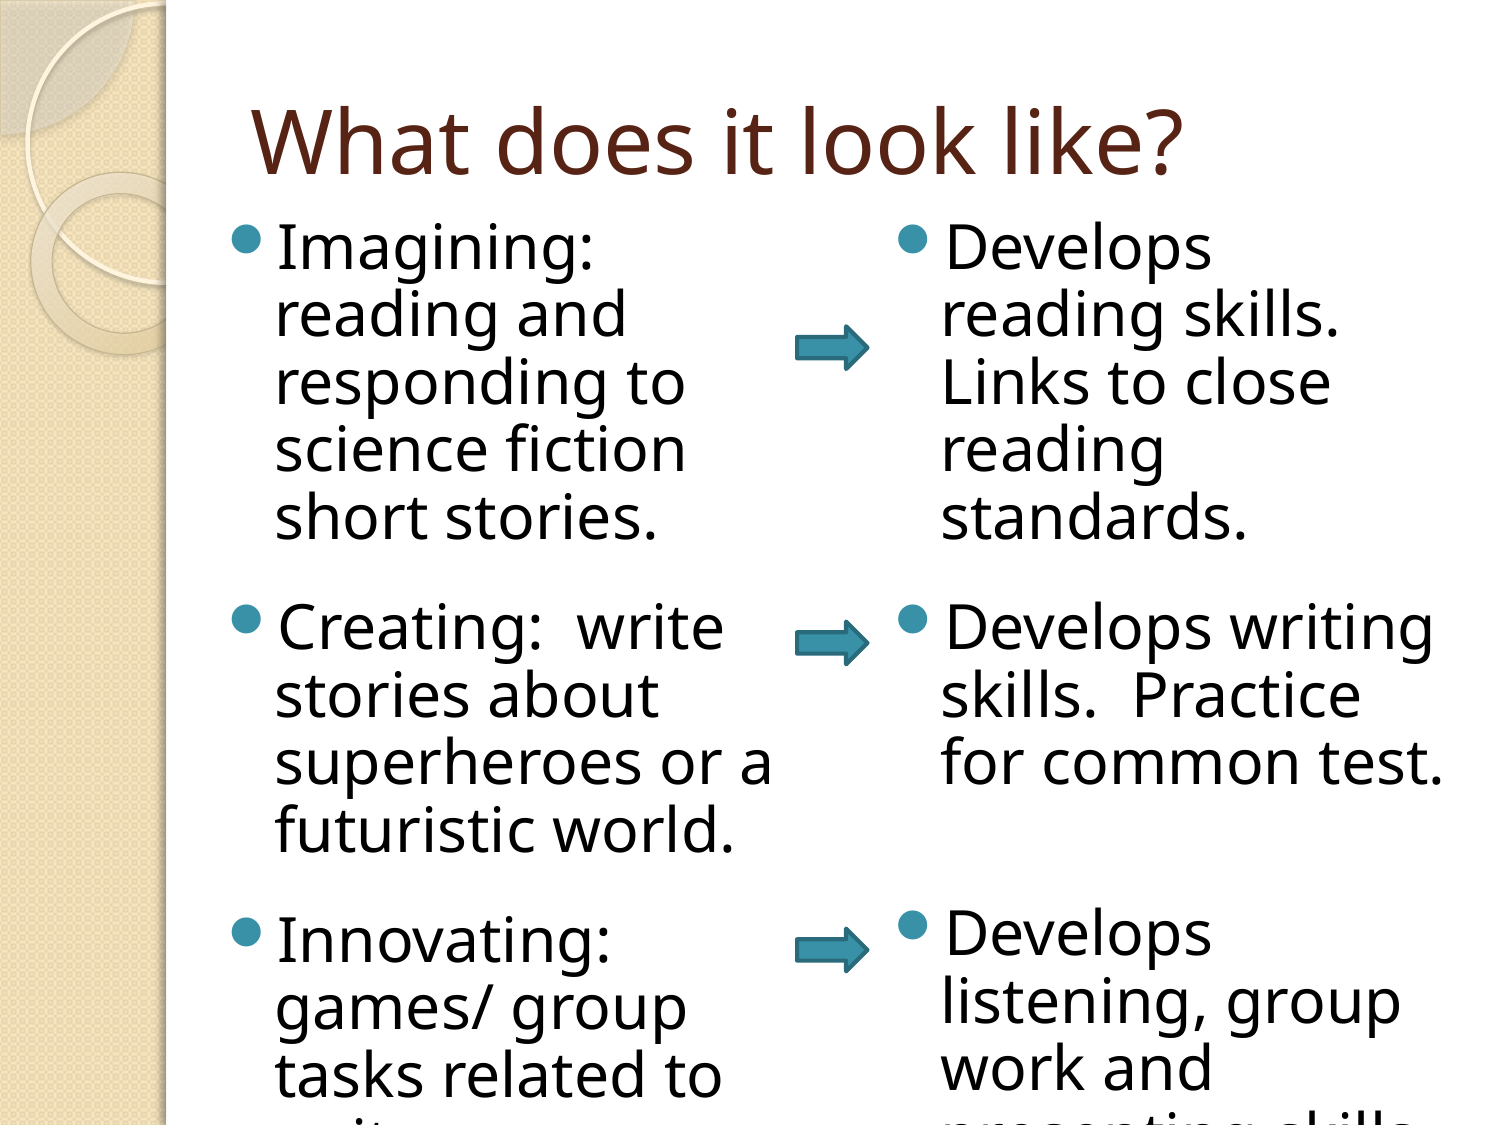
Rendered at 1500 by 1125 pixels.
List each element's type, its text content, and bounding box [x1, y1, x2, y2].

list Develops reading skills. Links to close reading standards. Develops writing skills. Practice for common test. Develops listening, group work and presenting skills. [865, 207, 1466, 1067]
text_box [795, 324, 870, 371]
title What does it look like? [235, 45, 1466, 233]
list Imagining: reading and responding to science fiction short stories. Creating: write stories about superheroes or a futuristic world. Innovating: games/ group tasks related to unit. [198, 207, 836, 1067]
text_box [795, 619, 870, 667]
text_box [795, 926, 870, 974]
